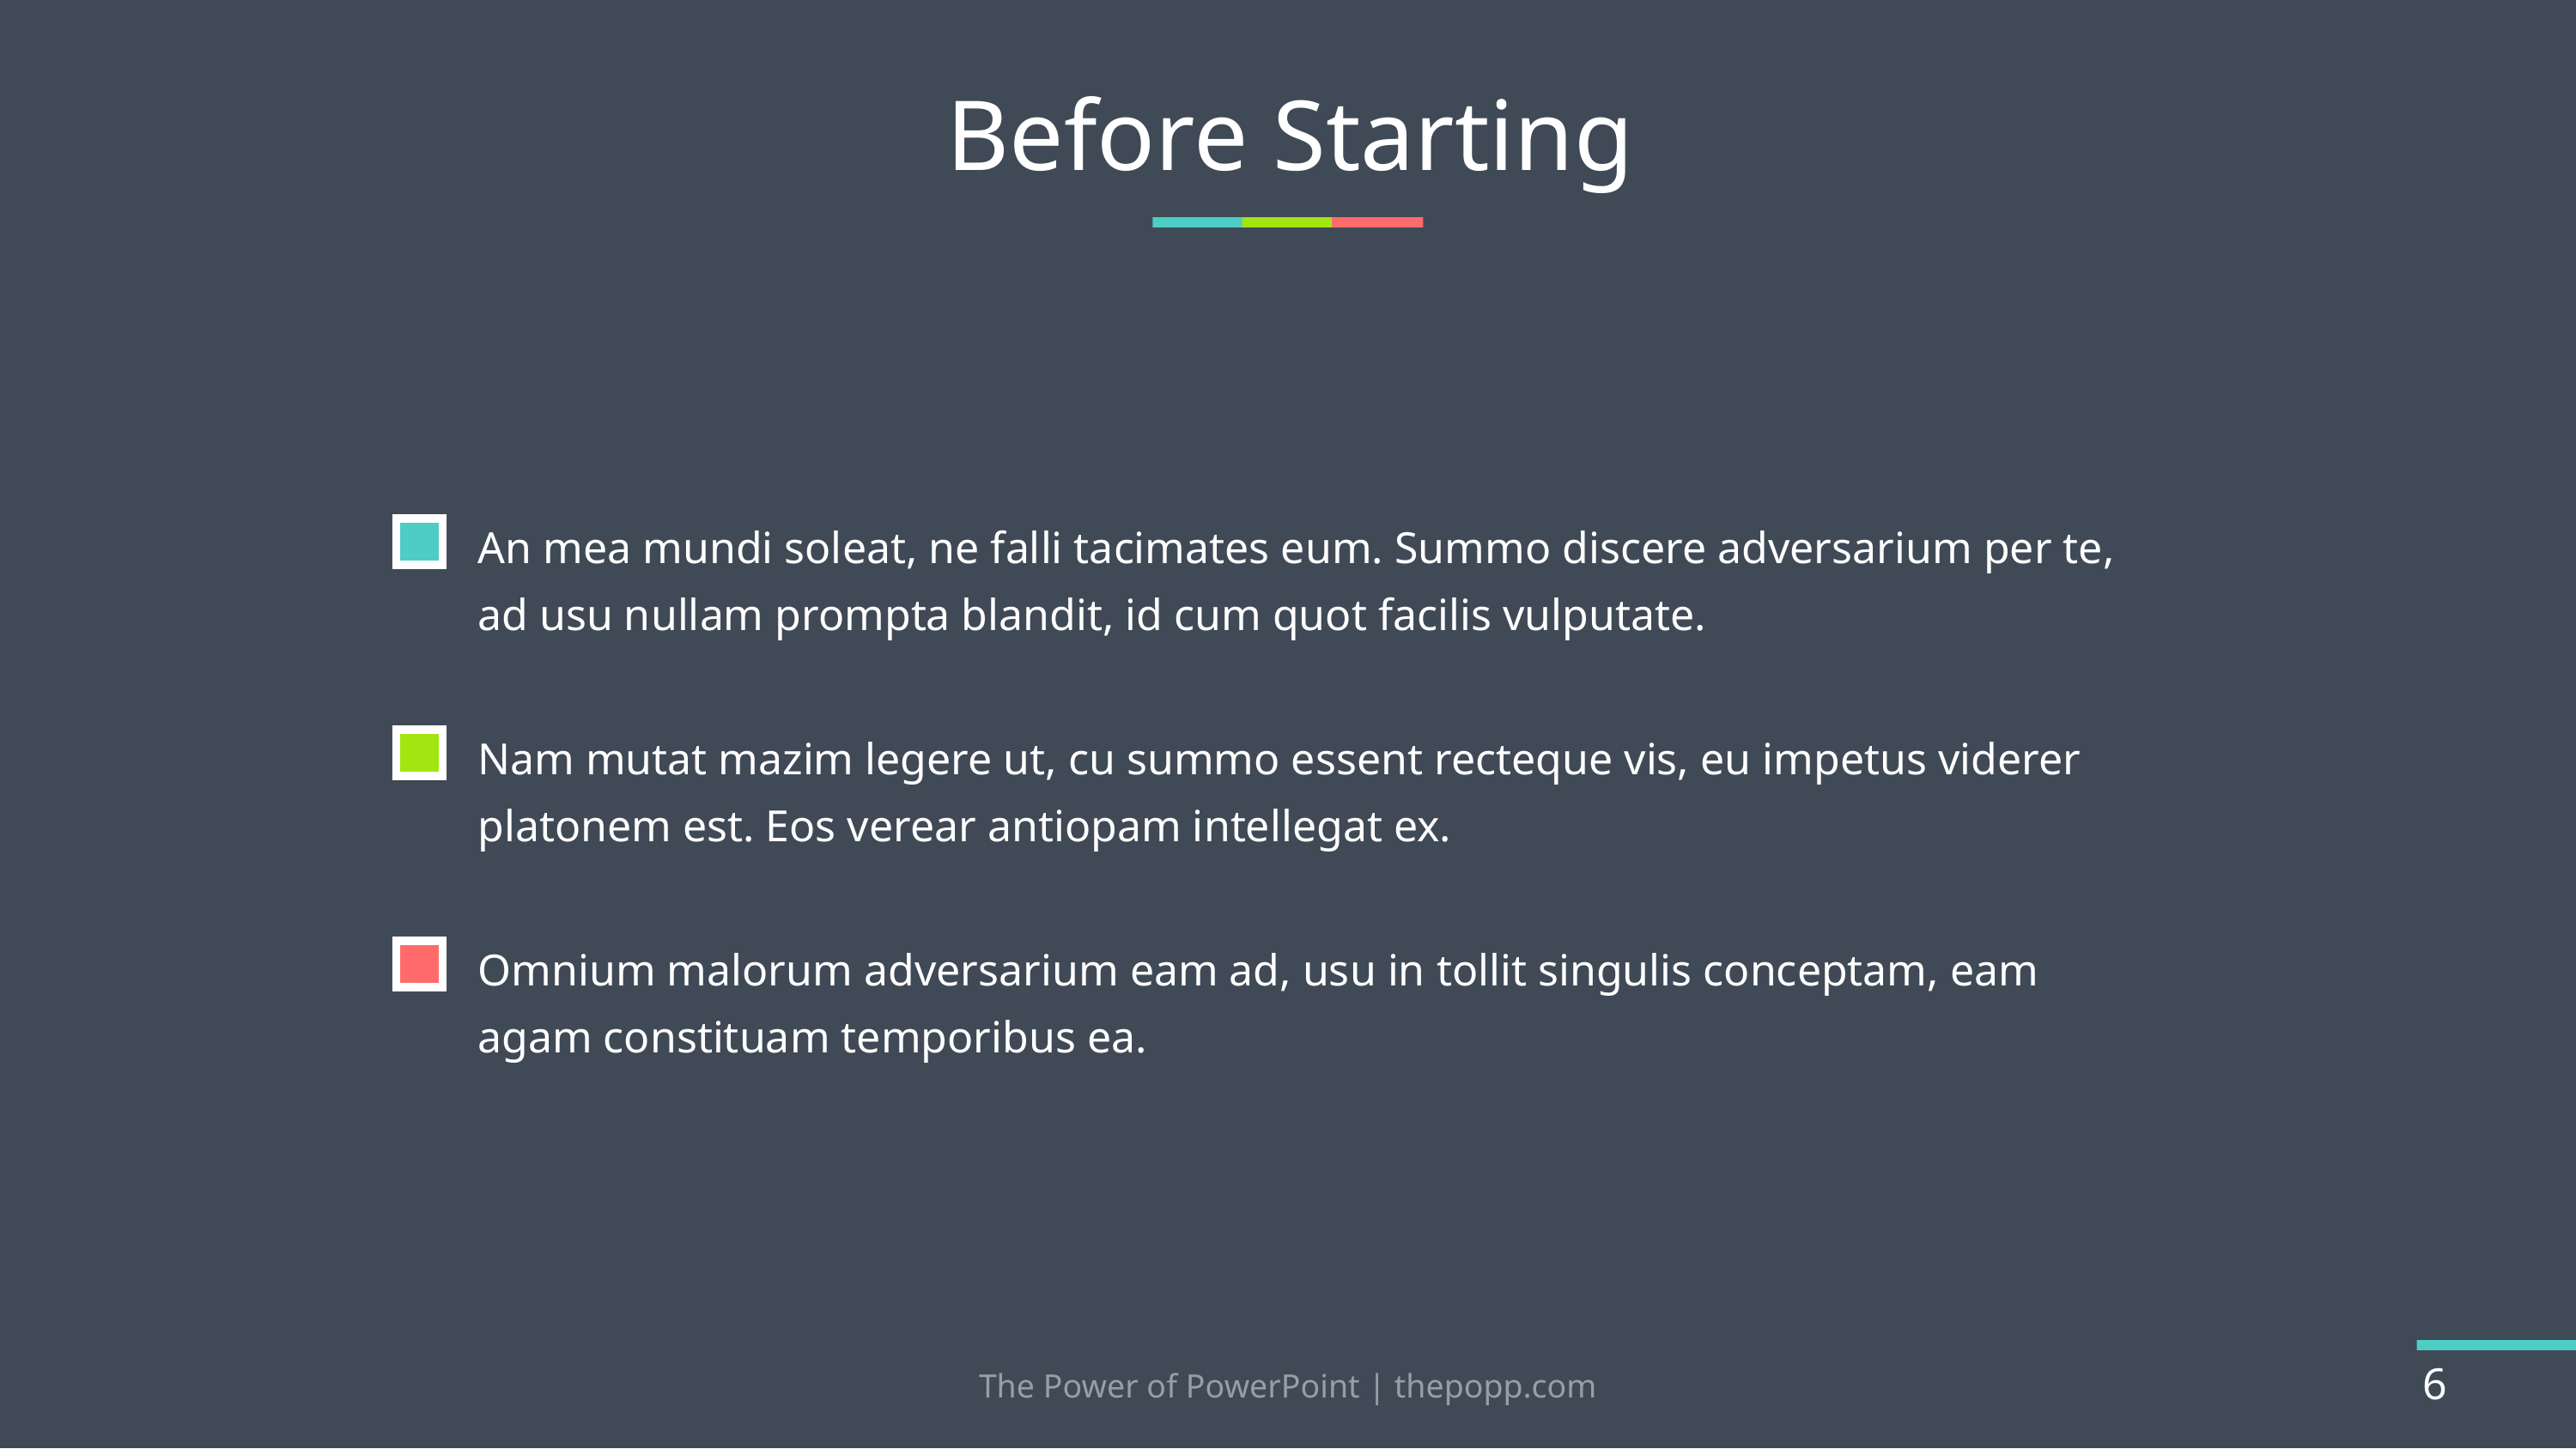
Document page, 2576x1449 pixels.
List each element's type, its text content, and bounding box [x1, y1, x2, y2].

list An mea mundi soleat, ne falli tacimates eum. Summo discere adversarium per te, ad usu nullam prompta blandit, id cum quot facilis vulputate. [465, 498, 2147, 671]
list Omnium malorum adversarium eam ad, usu in tollit singulis conceptam, eam agam constituam temporibus ea. [465, 920, 2147, 1094]
list Nam mutat mazim legere ut, cu summo essent recteque vis, eu impetus viderer platonem est. Eos verear antiopam intellegat ex. [465, 709, 2147, 882]
slide_number 6 [2409, 1351, 2576, 1421]
title Before Starting [69, 49, 2512, 230]
footer The Power of PowerPoint | thepopp.com [853, 1349, 1723, 1427]
